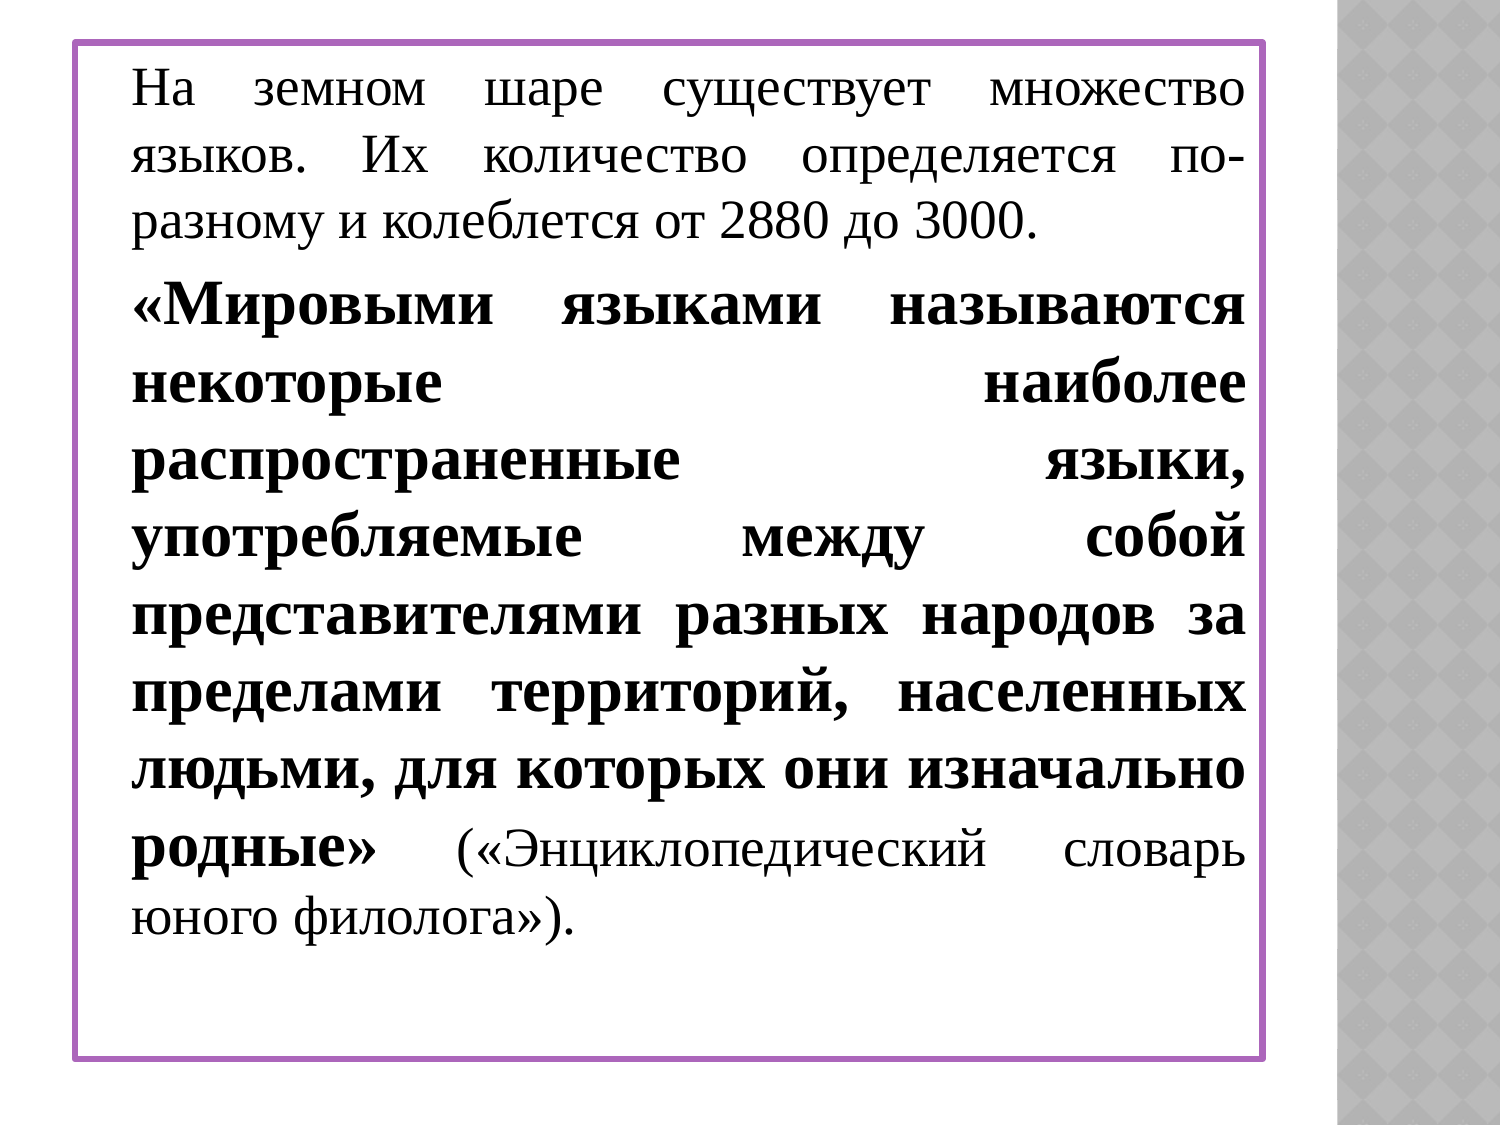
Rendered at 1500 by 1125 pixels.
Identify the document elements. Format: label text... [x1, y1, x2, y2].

list На земном шаре существует множество языков. Их количество определяется по-разному и колеблется от 2880 до 3000. «Мировыми языками называются некоторые наиболее распространенные языки, употребляемые между собой представителями разных народов за пределами территорий, населенных людьми, для которых они изначально родные» («Энциклопедический словарь юного филолога»). [72, 39, 1266, 1062]
